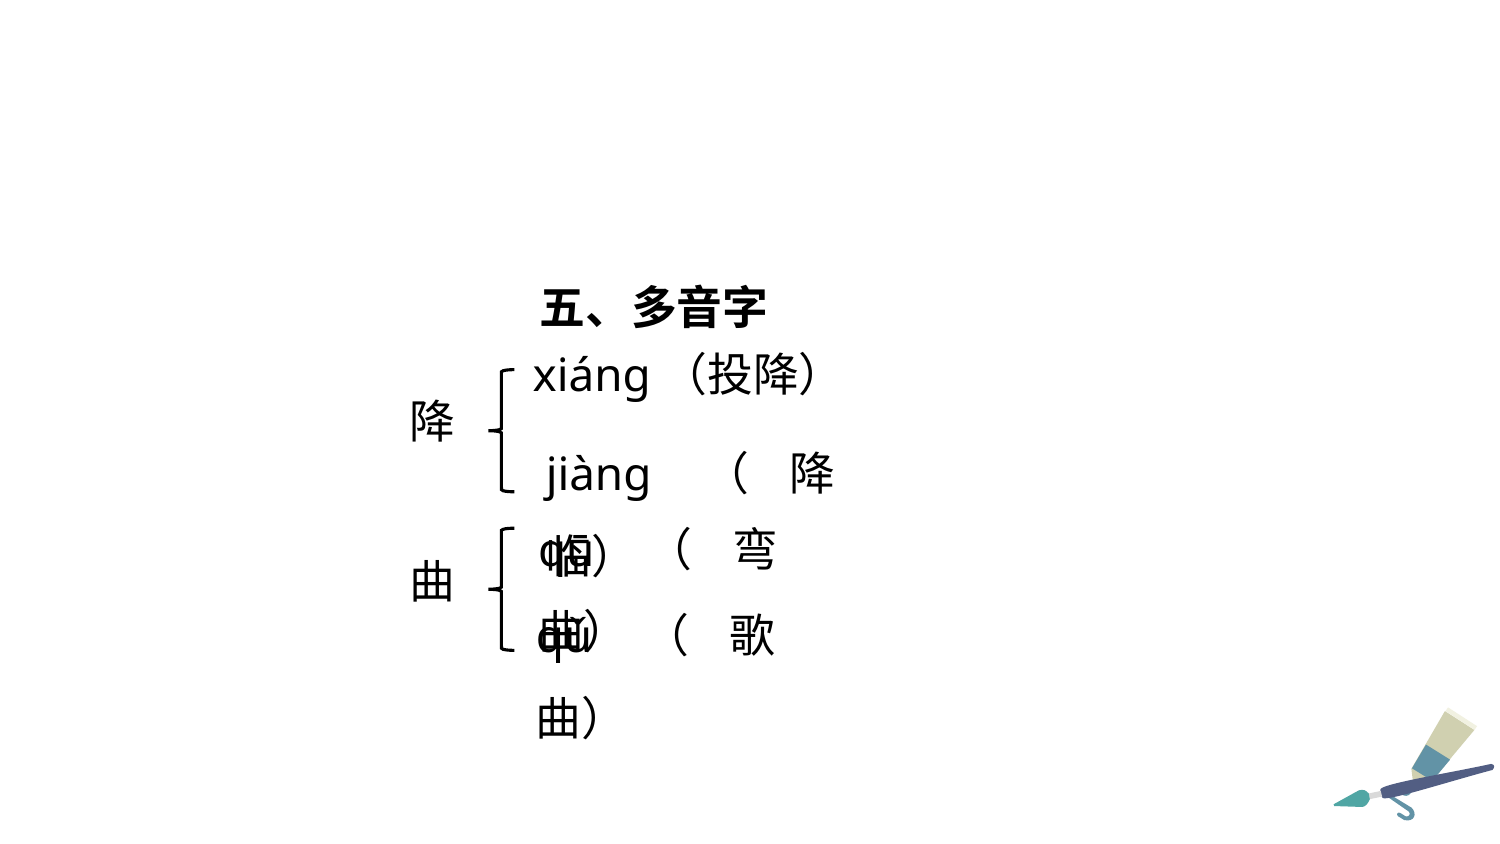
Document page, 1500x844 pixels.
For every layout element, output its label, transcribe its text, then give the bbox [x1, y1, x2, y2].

text_box jiàng（降临） [531, 410, 850, 508]
text_box xiáng（投降） [517, 338, 860, 409]
text_box [488, 369, 515, 493]
text_box 曲 [394, 545, 476, 615]
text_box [1358, 708, 1481, 844]
text_box 五、多音字 [524, 243, 1259, 671]
text_box 降 [394, 385, 460, 456]
text_box qǔ（歌曲） [521, 571, 791, 670]
text_box qū（弯曲） [523, 485, 793, 583]
text_box [488, 527, 515, 651]
